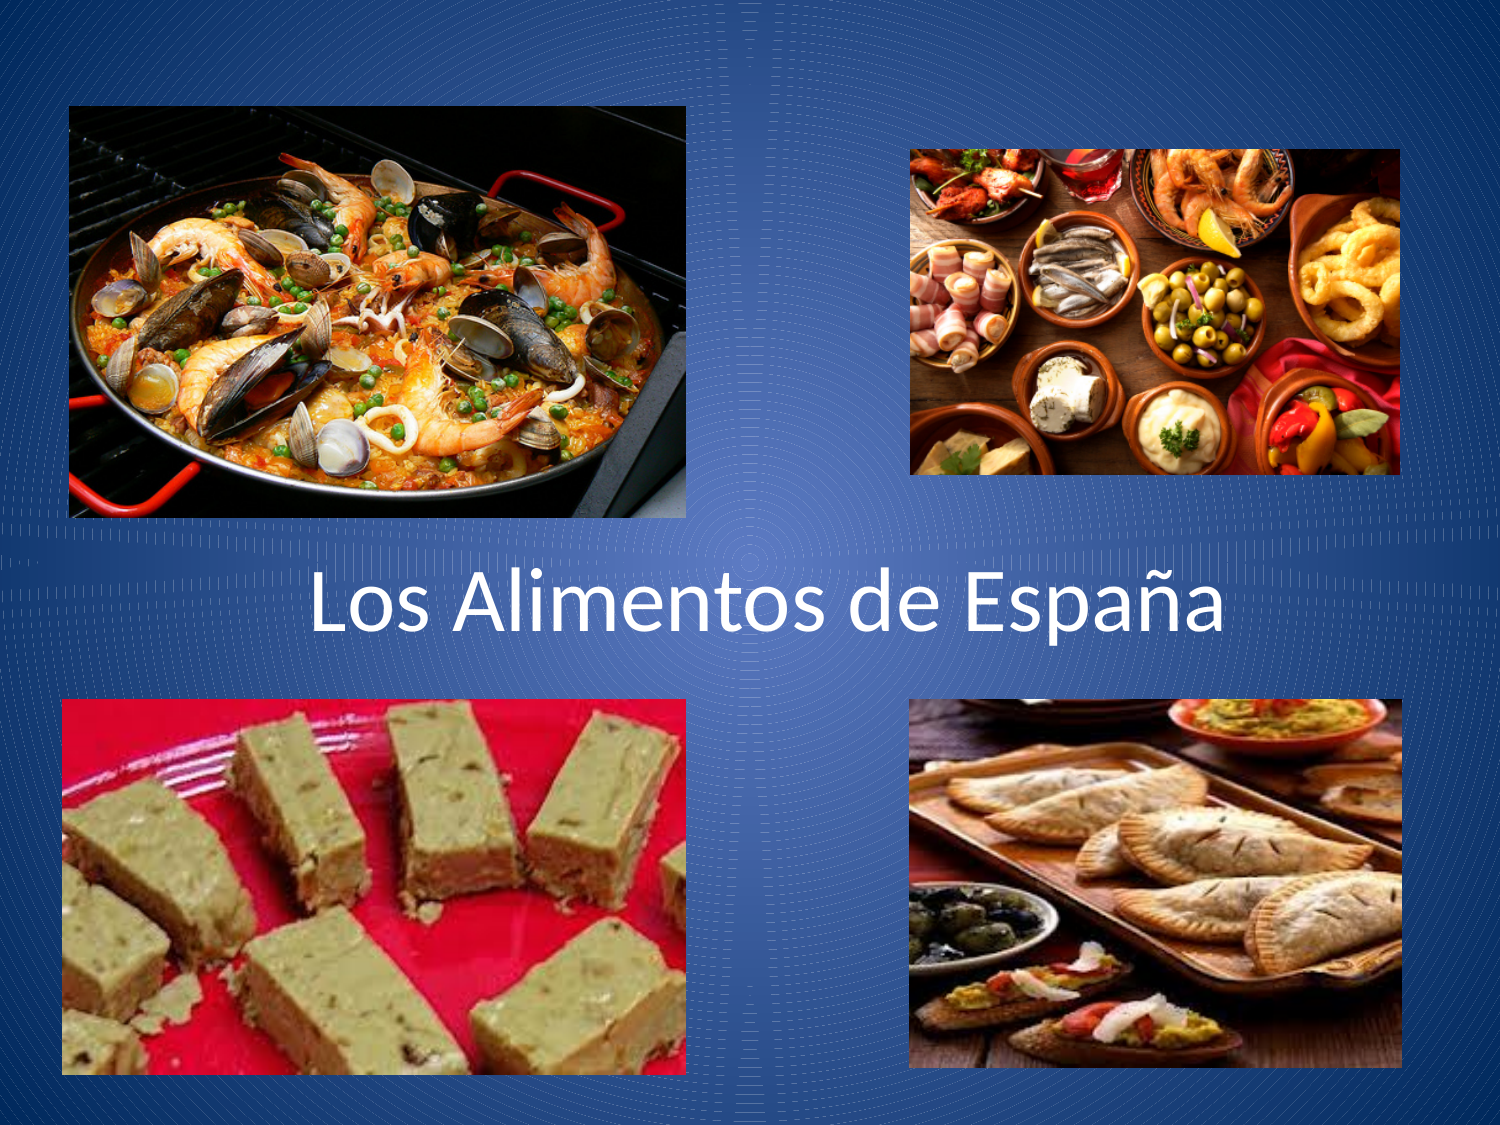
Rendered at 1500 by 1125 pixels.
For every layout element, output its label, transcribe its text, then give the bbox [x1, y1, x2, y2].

picture [69, 106, 686, 519]
picture [62, 699, 686, 1076]
picture [909, 699, 1402, 1068]
picture [910, 149, 1401, 475]
title Los Alimentos de España [120, 474, 1396, 716]
